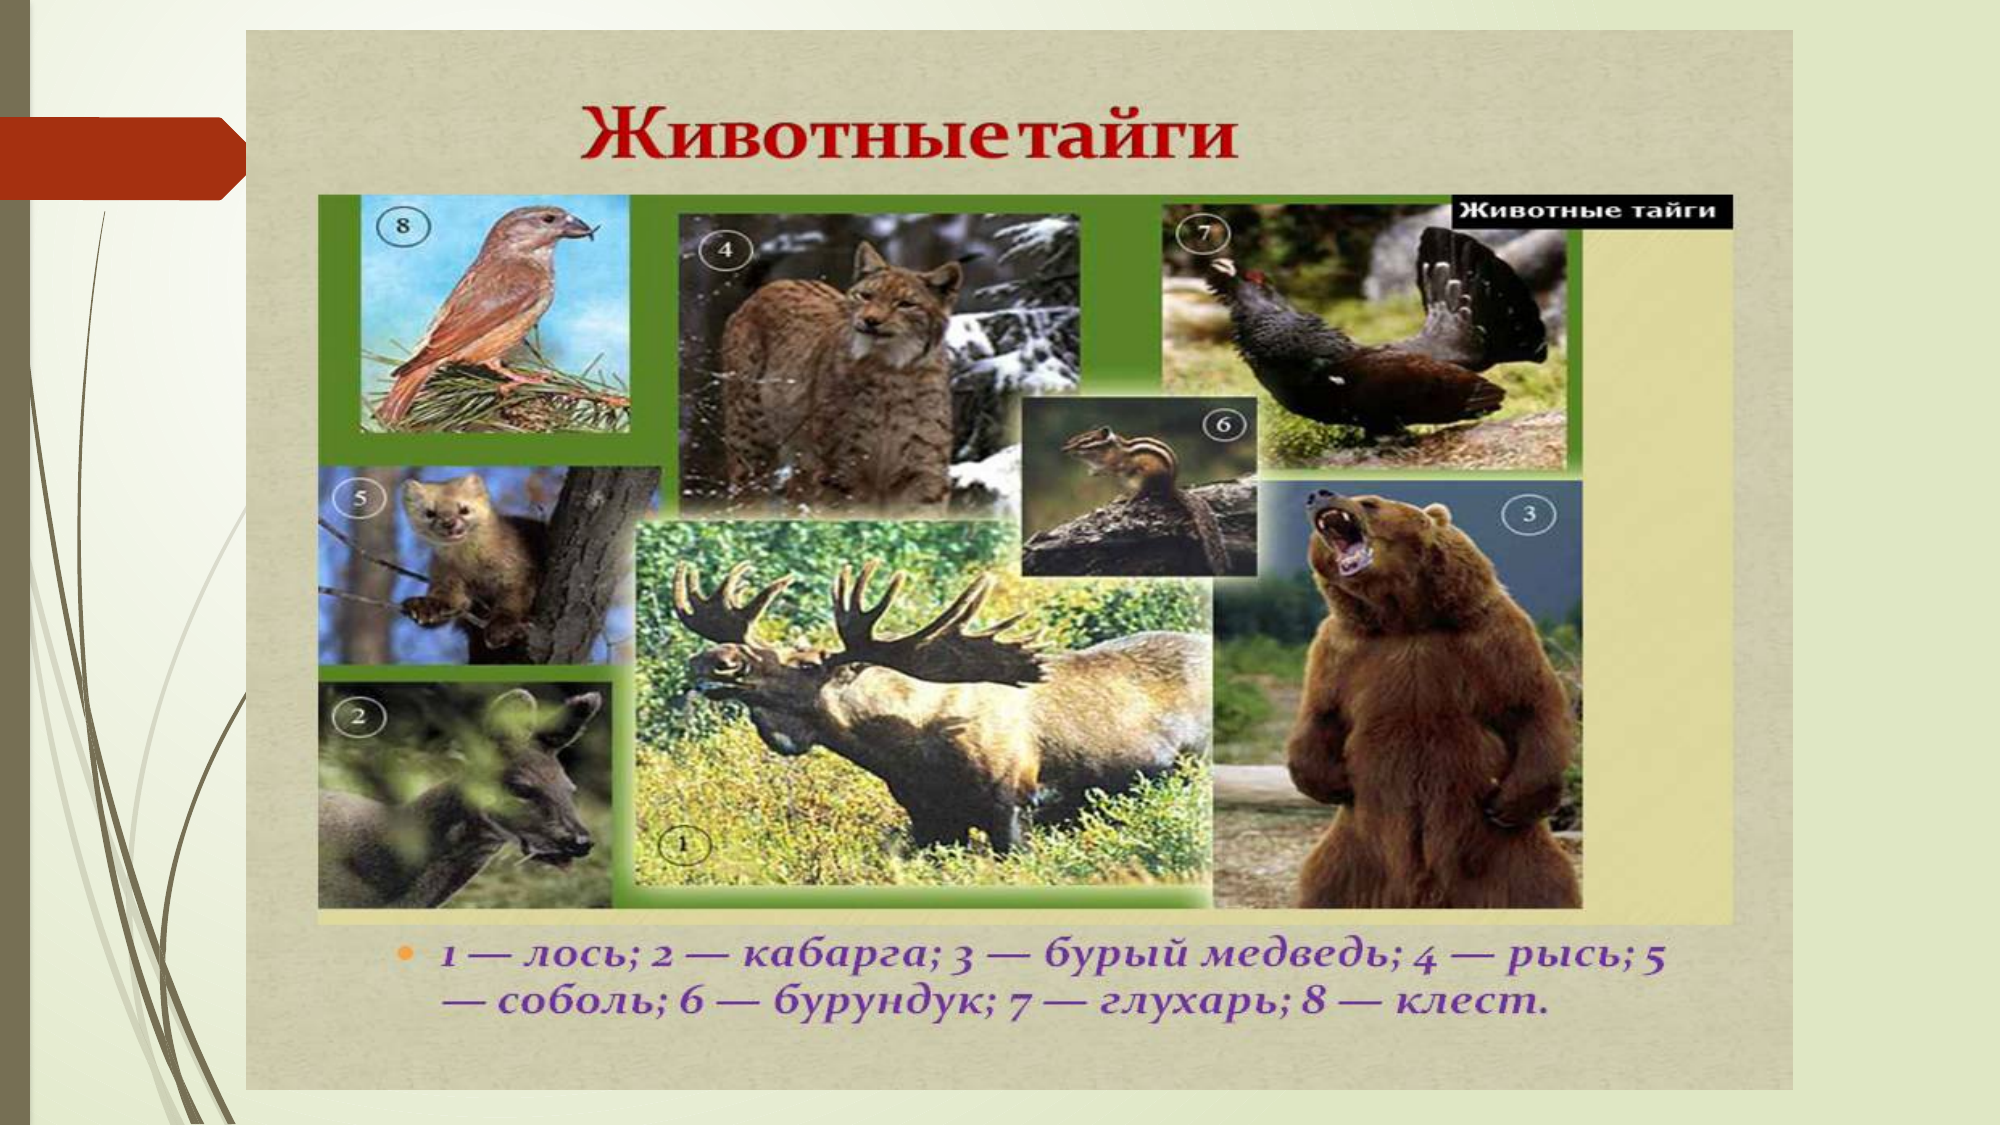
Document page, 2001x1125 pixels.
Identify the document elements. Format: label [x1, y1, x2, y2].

list [246, 30, 1793, 1091]
